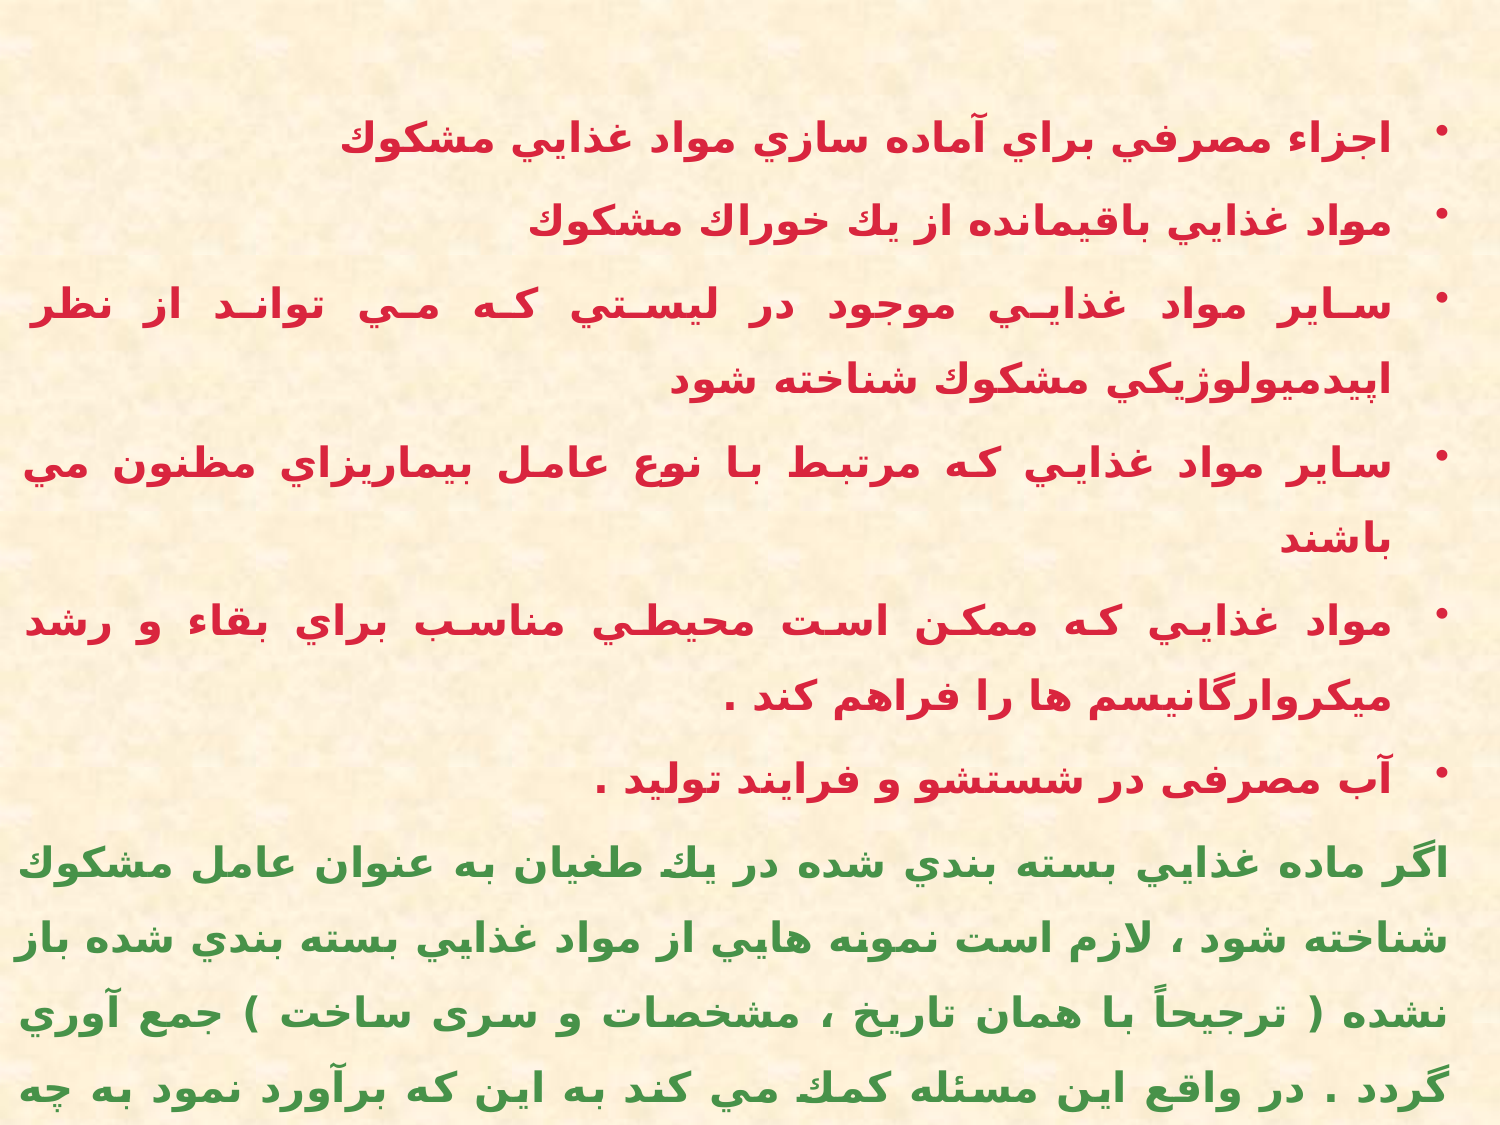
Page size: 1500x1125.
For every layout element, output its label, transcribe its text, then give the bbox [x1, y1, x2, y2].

list اجزاء مصرفي براي آماده سازي مواد غذايي مشكوك مواد غذايي باقيمانده از يك خوراك مشكوك ساير مواد غذايي موجود در ليستي كه مي تواند از نظر اپيدميولوژيكي مشكوك شناخته شود ساير مواد غذايي كه مرتبط با نوع عامل بيماريزاي مظنون مي باشند مواد غذايي كه ممكن است محيطي مناسب براي بقاء و رشد ميكروارگانيسم ها را فراهم كند . آب مصرفی در شستشو و فرایند تولید . اگر ماده غذايي بسته بندي شده در يك طغيان به عنوان عامل مشكوك شناخته شود ، لازم است نمونه هايي از مواد غذايي بسته بندي شده باز نشده ( ترجيحاً با همان تاريخ ، مشخصات و سری ساخت ) جمع آوري گردد . در واقع اين مسئله كمك مي كند به اين كه برآورد نمود به چه ميزان مواد غذايي قبل از اينكه به مكان آماده سازي برسند ، آلوده شده اند . [0, 77, 1466, 1071]
picture [0, 0, 1500, 1125]
